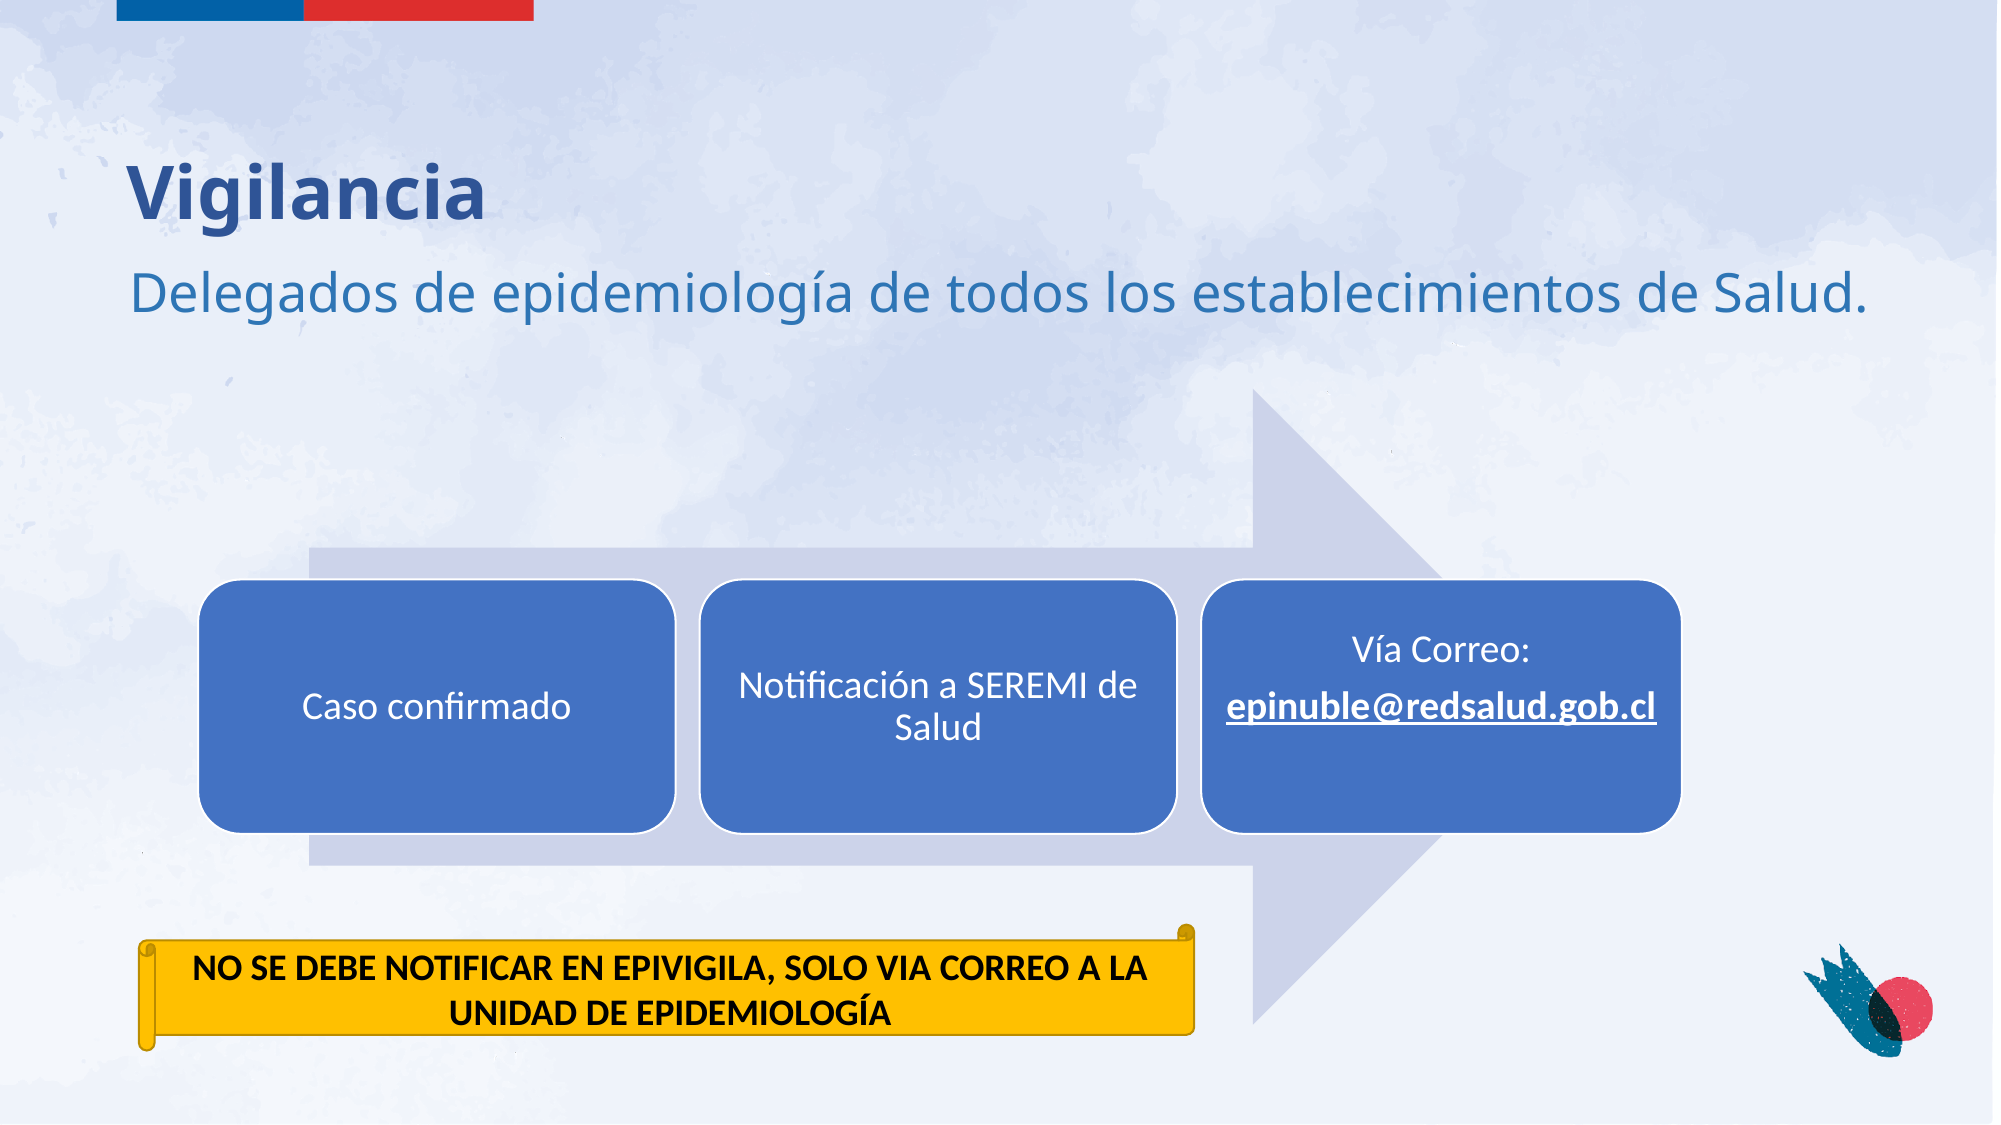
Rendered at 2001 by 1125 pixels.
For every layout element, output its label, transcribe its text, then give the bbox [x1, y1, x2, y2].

text_box NO SE DEBE NOTIFICAR EN EPIVIGILA, SOLO VIA CORREO A LA UNIDAD DE EPIDEMIOLOGÍA [138, 940, 1190, 1051]
picture [0, 0, 2001, 1125]
title Vigilancia [111, 138, 1889, 245]
list Delegados de epidemiología de todos los establecimientos de Salud. [111, 258, 1889, 332]
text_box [197, 388, 1683, 1025]
